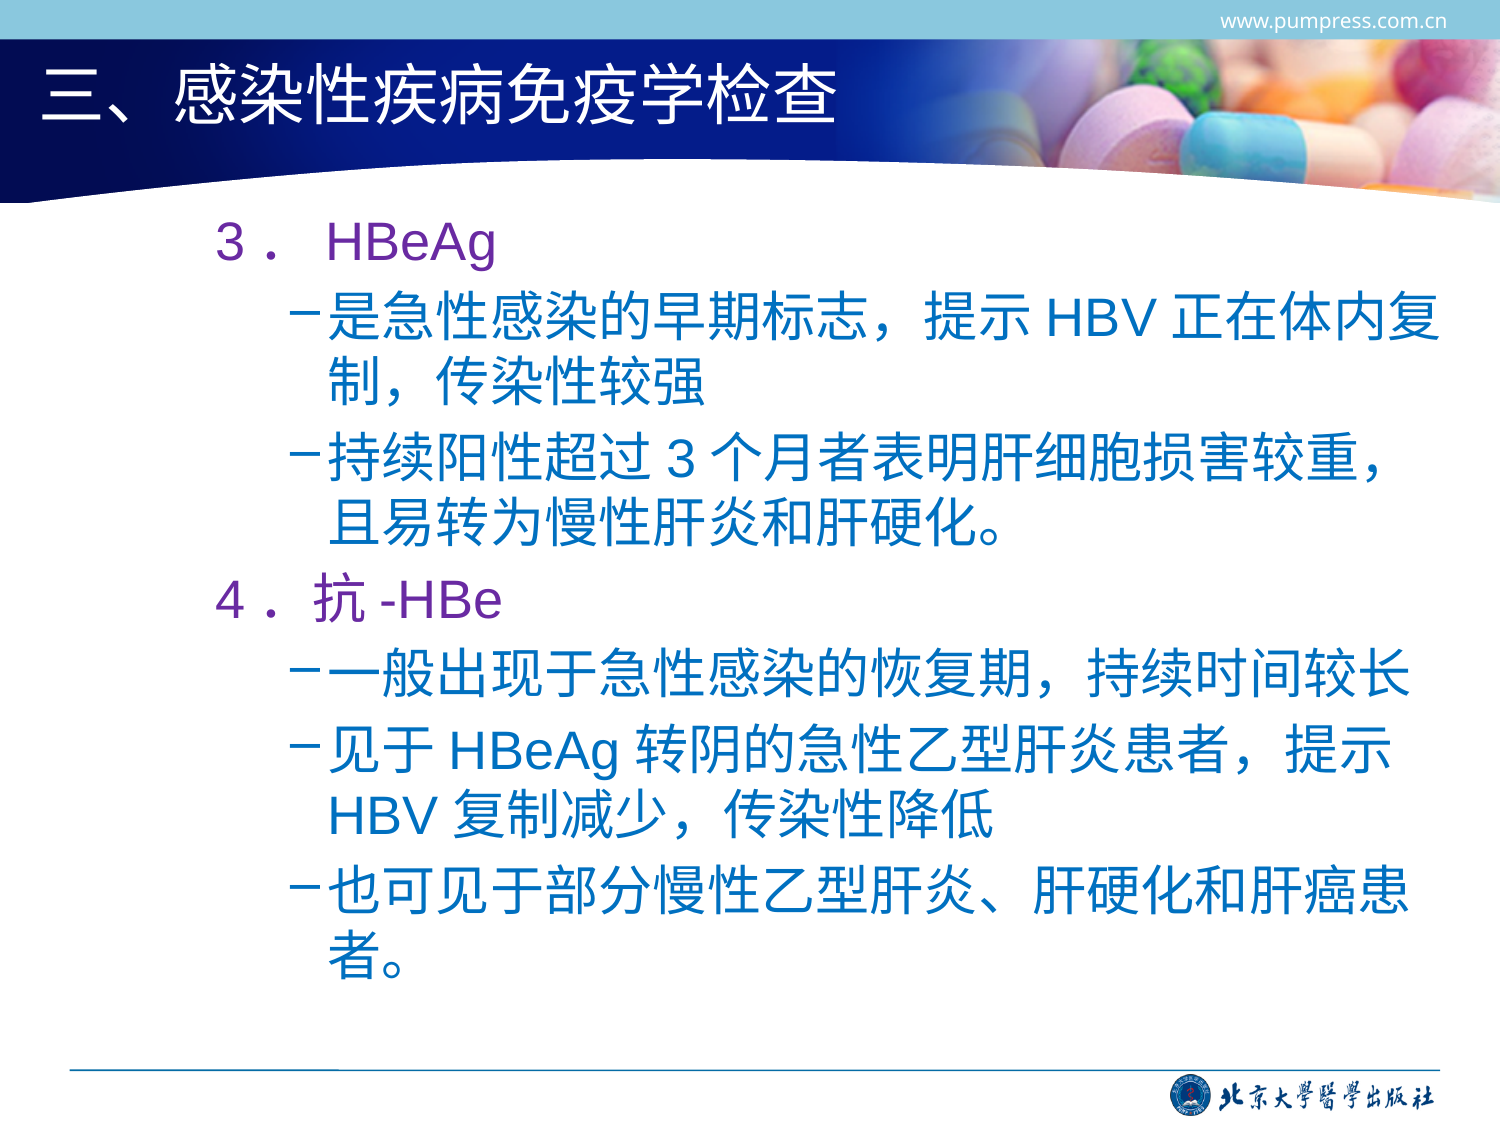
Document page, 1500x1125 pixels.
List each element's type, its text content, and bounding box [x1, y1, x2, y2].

list 3．HBeAg 是急性感染的早期标志，提示HBV正在体内复制，传染性较强 持续阳性超过3个月者表明肝细胞损害较重，且易转为慢性肝炎和肝硬化。 4．抗-HBe 一般出现于急性感染的恢复期，持续时间较长 见于HBeAg转阴的急性乙型肝炎患者，提示HBV复制减少，传染性降低 也可见于部分慢性乙型肝炎、肝硬化和肝癌患者。 [49, 198, 1463, 1026]
picture [1170, 1074, 1436, 1118]
slide_number www.pumpress.com.cn [1024, 0, 1463, 38]
title 三、感染性疾病免疫学检查 [23, 46, 1349, 140]
picture [0, 40, 1500, 203]
